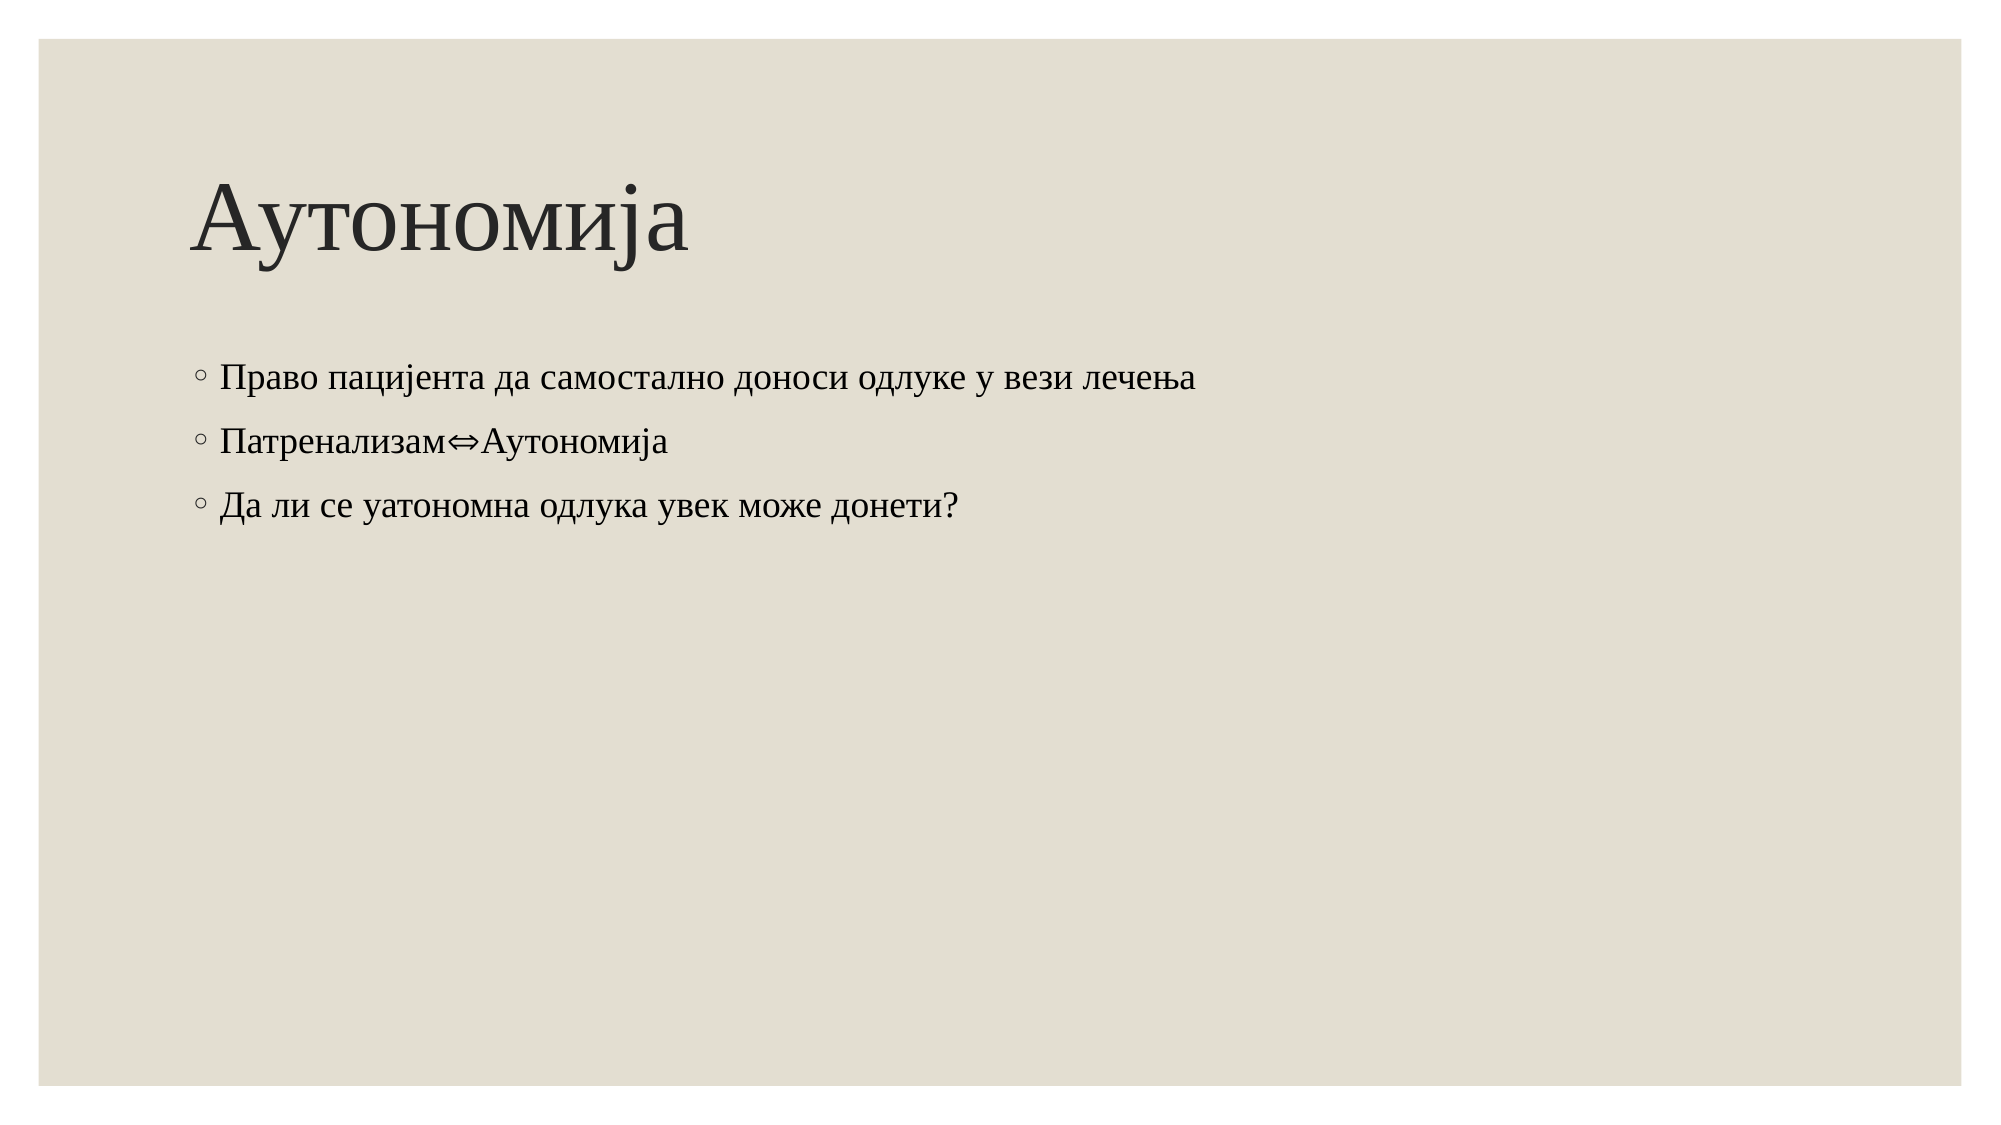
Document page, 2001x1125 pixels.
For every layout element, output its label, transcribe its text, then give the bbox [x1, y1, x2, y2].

list Право пацијента да самостално доноси одлуке у вези лечења ПатренализамАутономија Да ли се уатономна одлука увек може донети? [174, 345, 1825, 990]
title Аутономија [174, 105, 1825, 331]
